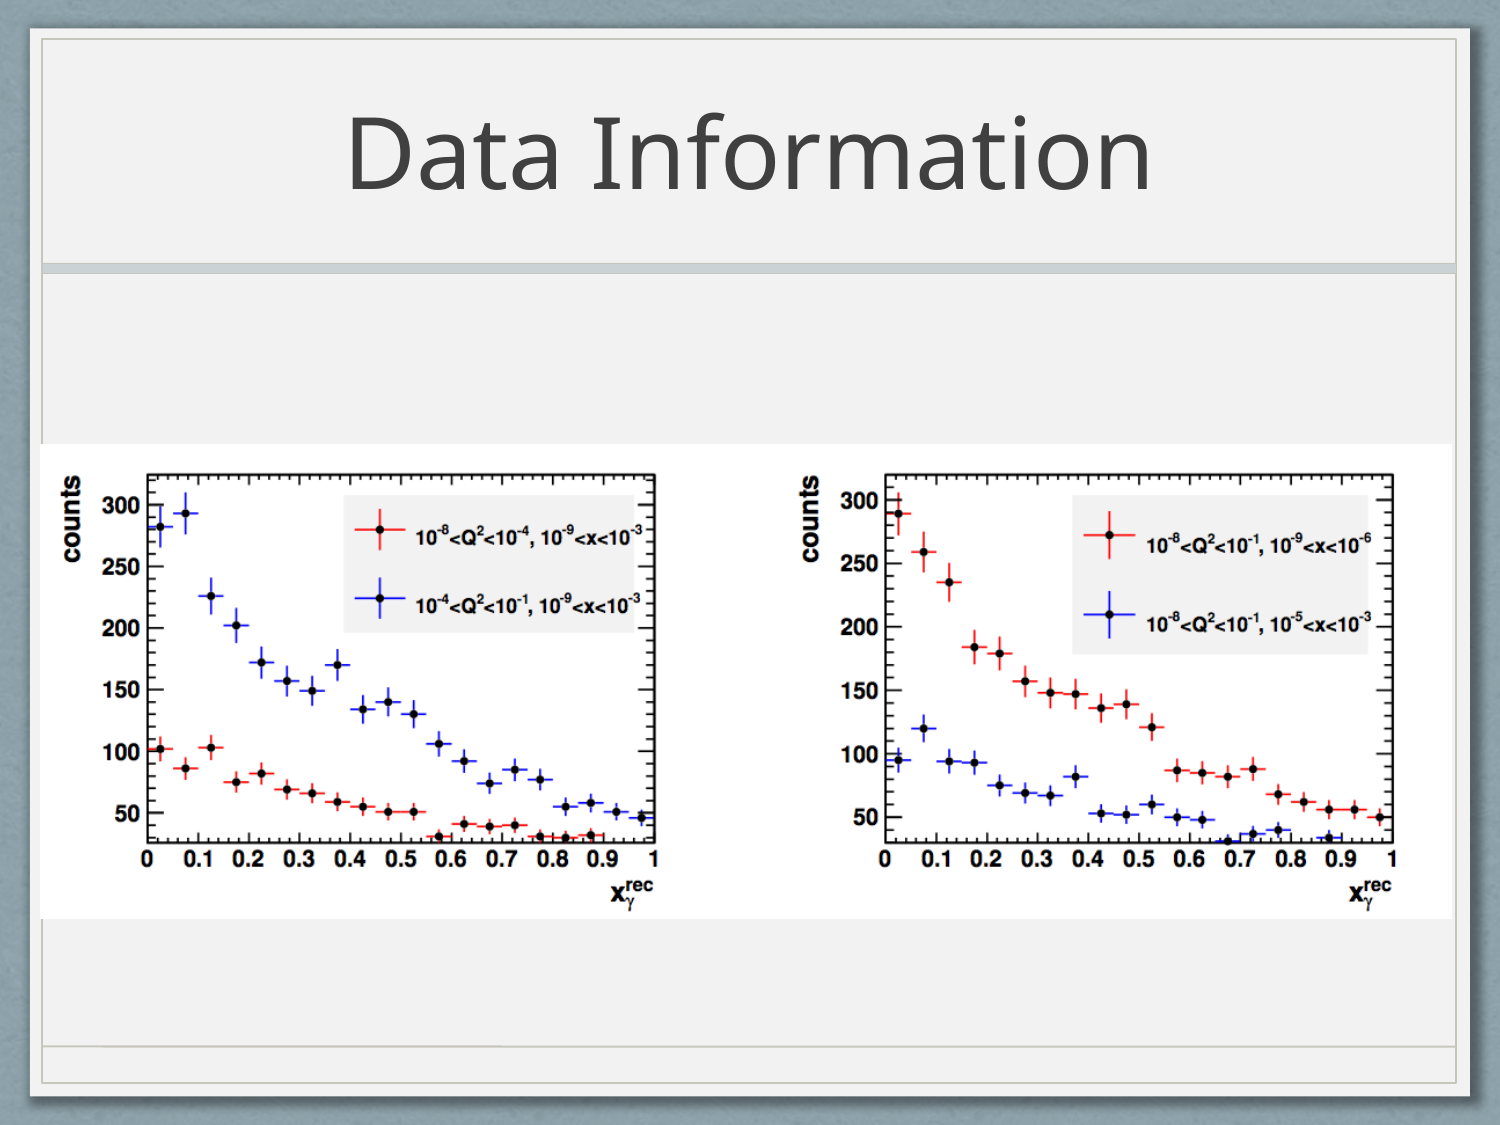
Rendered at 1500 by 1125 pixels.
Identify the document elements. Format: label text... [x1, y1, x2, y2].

picture [40, 443, 1452, 920]
title Data Information [147, 40, 1353, 260]
